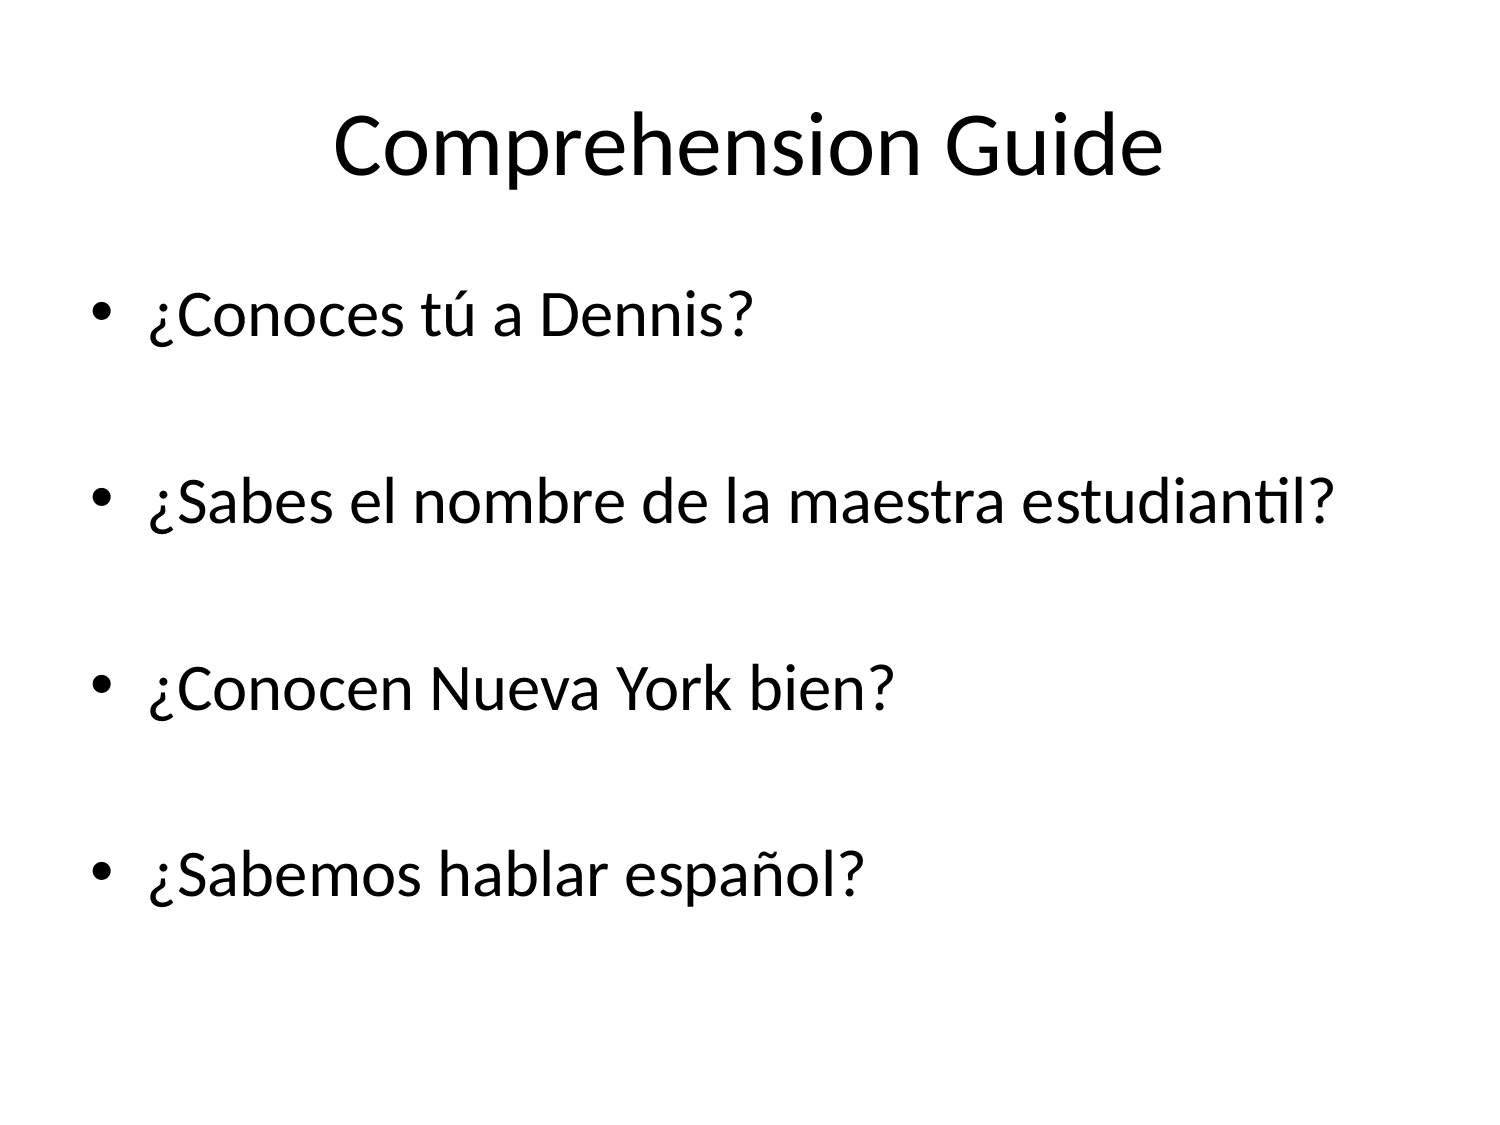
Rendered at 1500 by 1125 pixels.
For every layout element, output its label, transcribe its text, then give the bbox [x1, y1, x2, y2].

title Comprehension Guide [74, 44, 1426, 233]
list ¿Conoces tú a Dennis? ¿Sabes el nombre de la maestra estudiantil? ¿Conocen Nueva York bien? ¿Sabemos hablar español? [74, 262, 1426, 1006]
